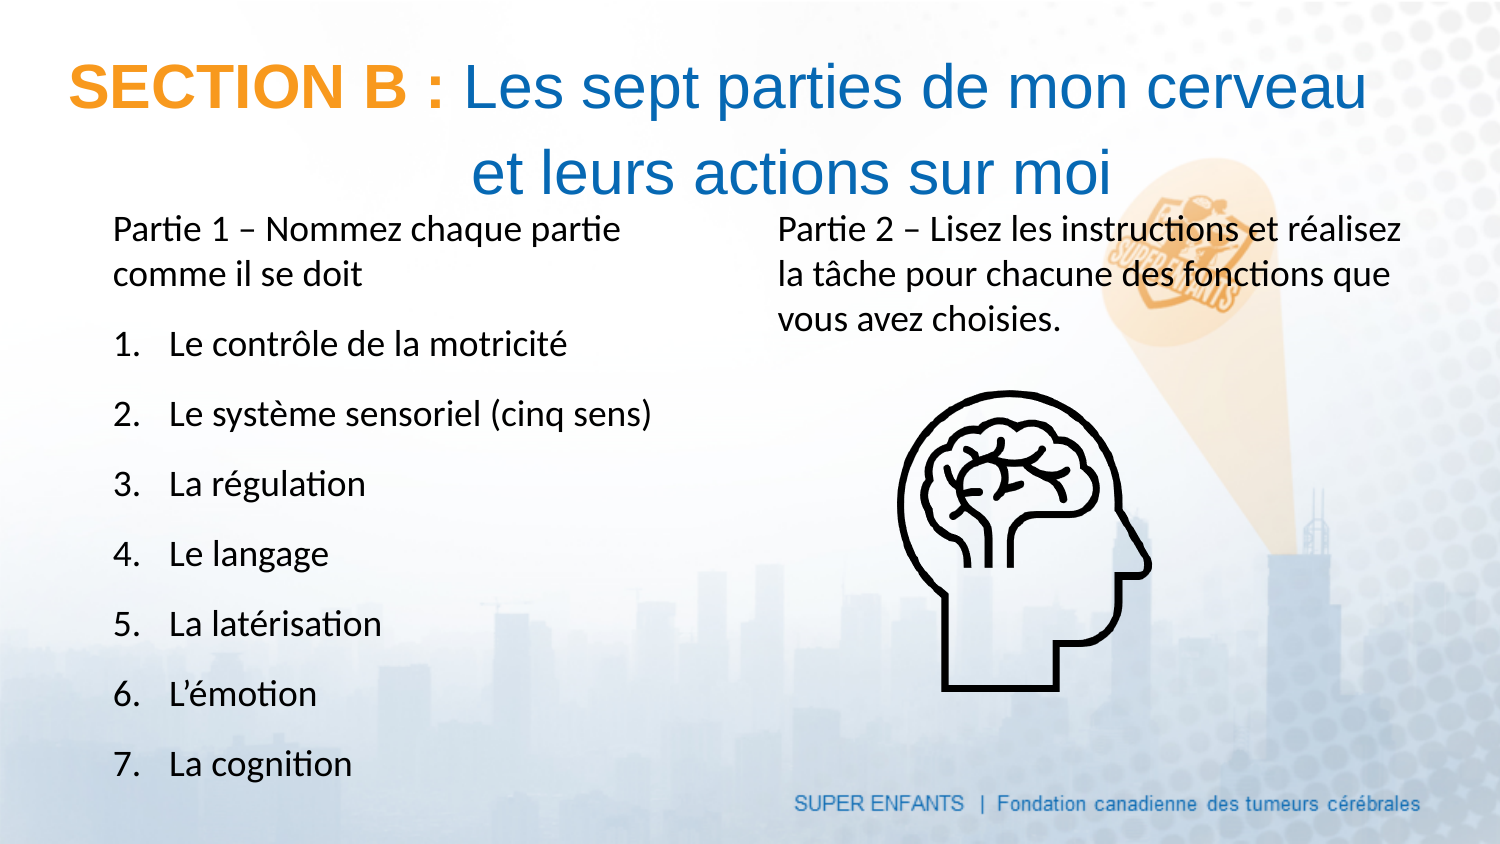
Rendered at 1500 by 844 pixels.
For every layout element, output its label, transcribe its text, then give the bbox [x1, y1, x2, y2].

title SECTION B : Les sept parties de mon cerveau et leurs actions sur moi [52, 50, 1448, 192]
list Partie 1 – Nommez chaque partie comme il se doit Le contrôle de la motricité Le système sensoriel (cinq sens) La régulation Le langage La latérisation L’émotion La cognition [74, 196, 738, 754]
list Partie 2 – Lisez les instructions et réalisez la tâche pour chacune des fonctions que vous avez choisies. [762, 196, 1426, 754]
picture [0, 0, 1500, 844]
